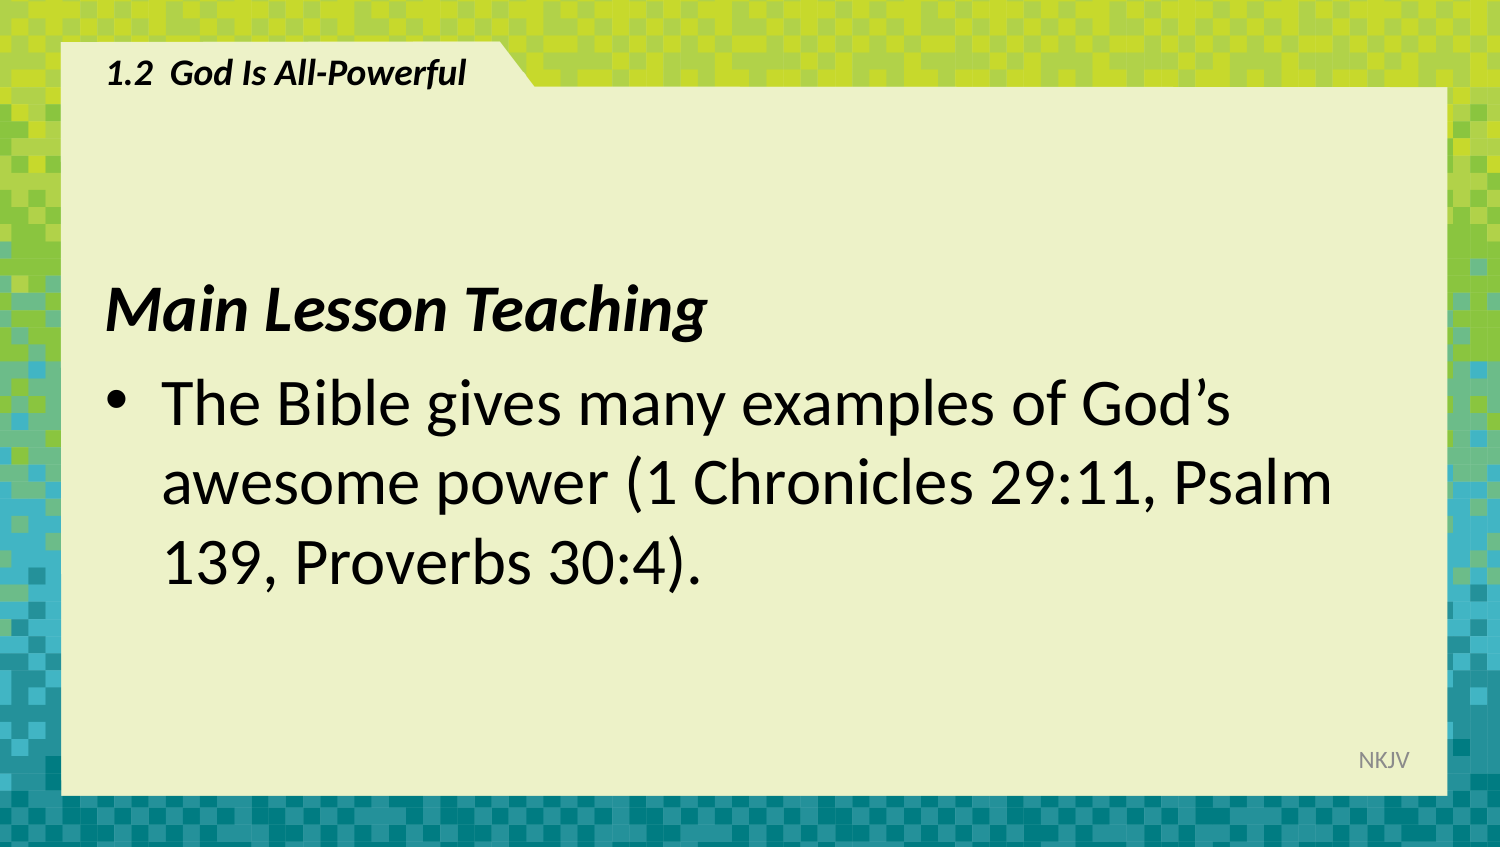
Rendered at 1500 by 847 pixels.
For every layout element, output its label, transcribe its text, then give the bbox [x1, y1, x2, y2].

footer NKJV [950, 736, 1425, 782]
picture [0, 0, 1500, 847]
list Main Lesson Teaching The Bible gives many examples of God’s awesome power (1 Chronicles 29:11, Psalm 139, Proverbs 30:4). [89, 141, 1403, 722]
title 1.2 God Is All-Powerful [89, 33, 1420, 108]
